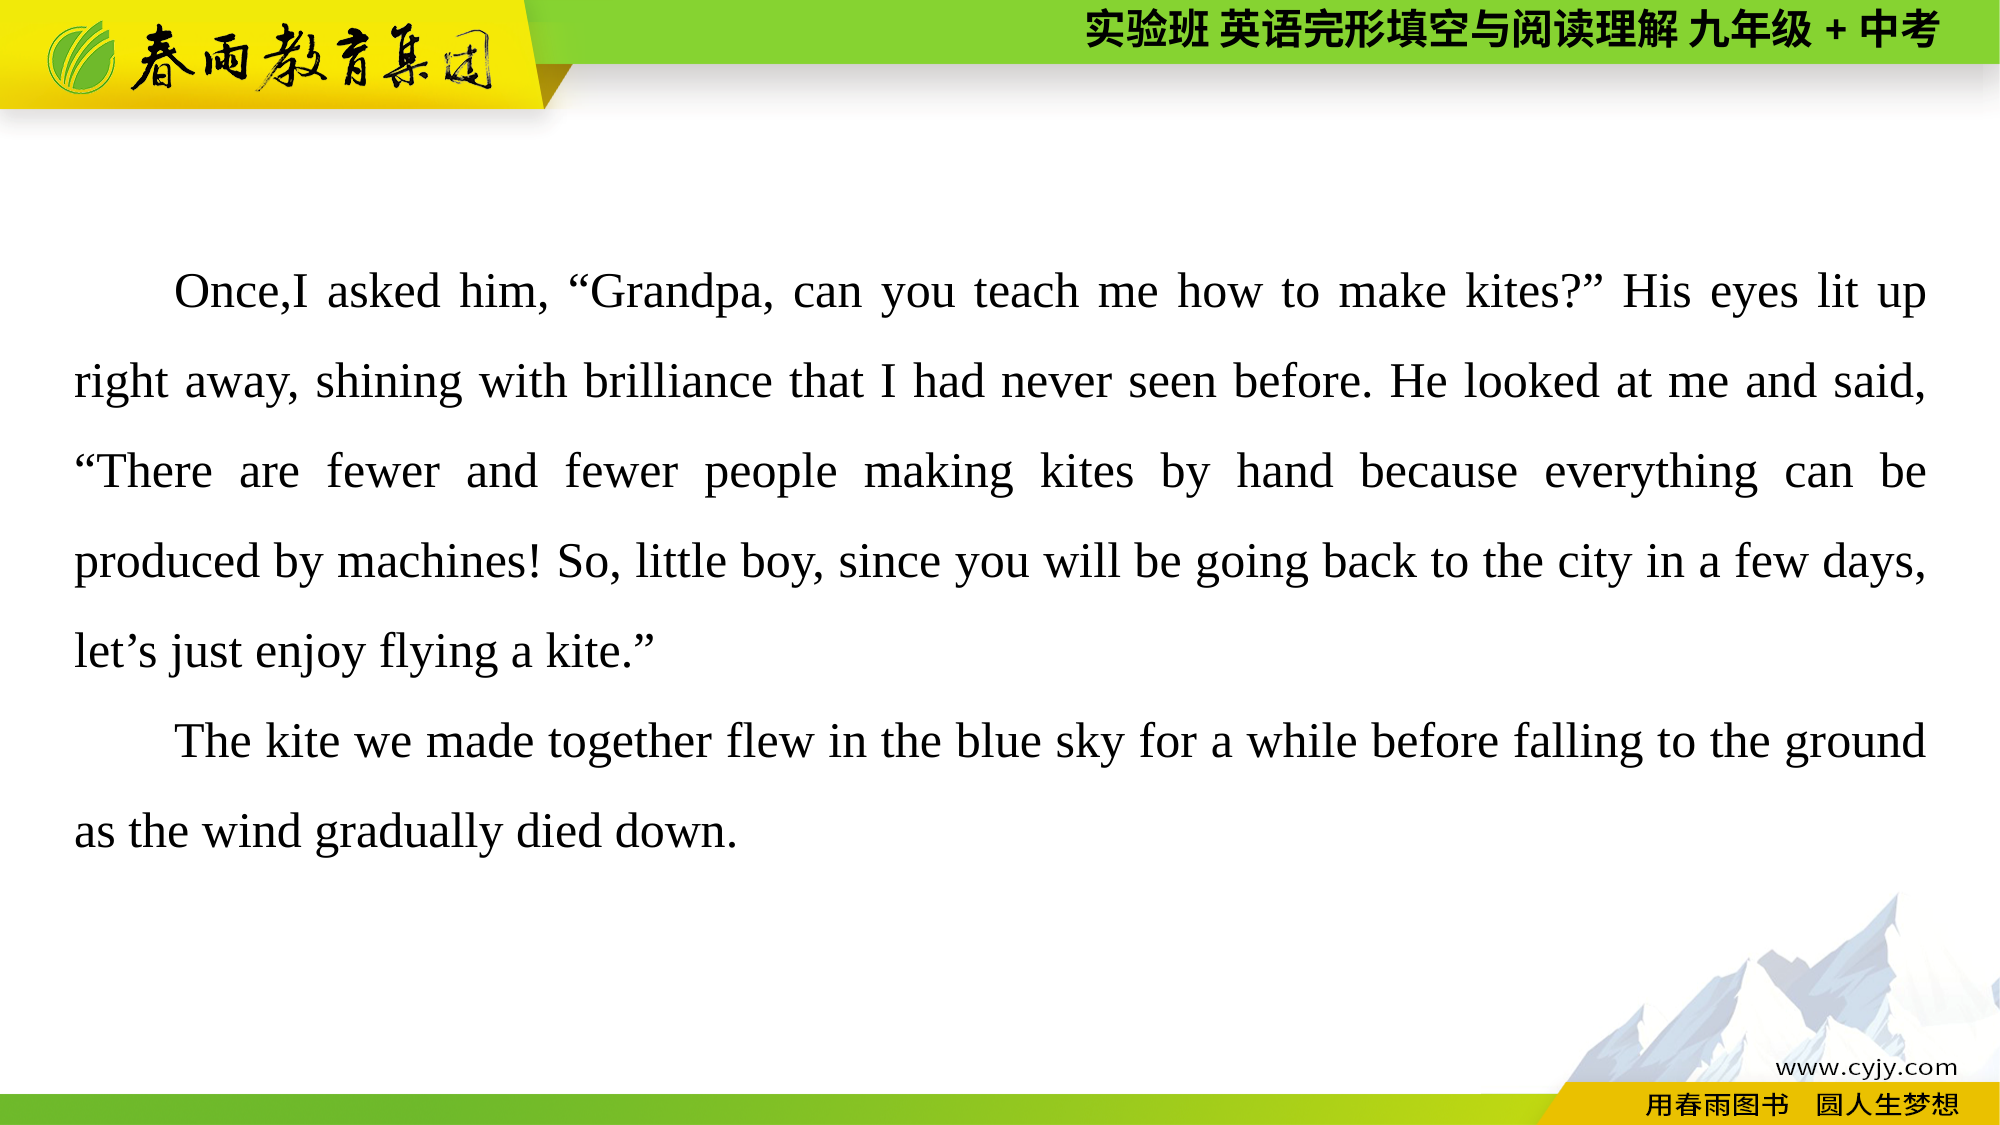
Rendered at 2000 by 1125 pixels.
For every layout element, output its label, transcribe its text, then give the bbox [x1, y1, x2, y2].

picture [0, 0, 2000, 1125]
list Once,I asked him, “Grandpa, can you teach me how to make kites?” His eyes lit up right away, shining with brilliance that I had never seen before. He looked at me and said, “There are fewer and fewer people making kites by hand because everything can be produced by machines! So, little boy, since you will be going back to the city in a few days, let’s just enjoy flying a kite.” The kite we made together flew in the blue sky for a while before falling to the ground as the wind gradually died down. [59, 219, 1944, 872]
